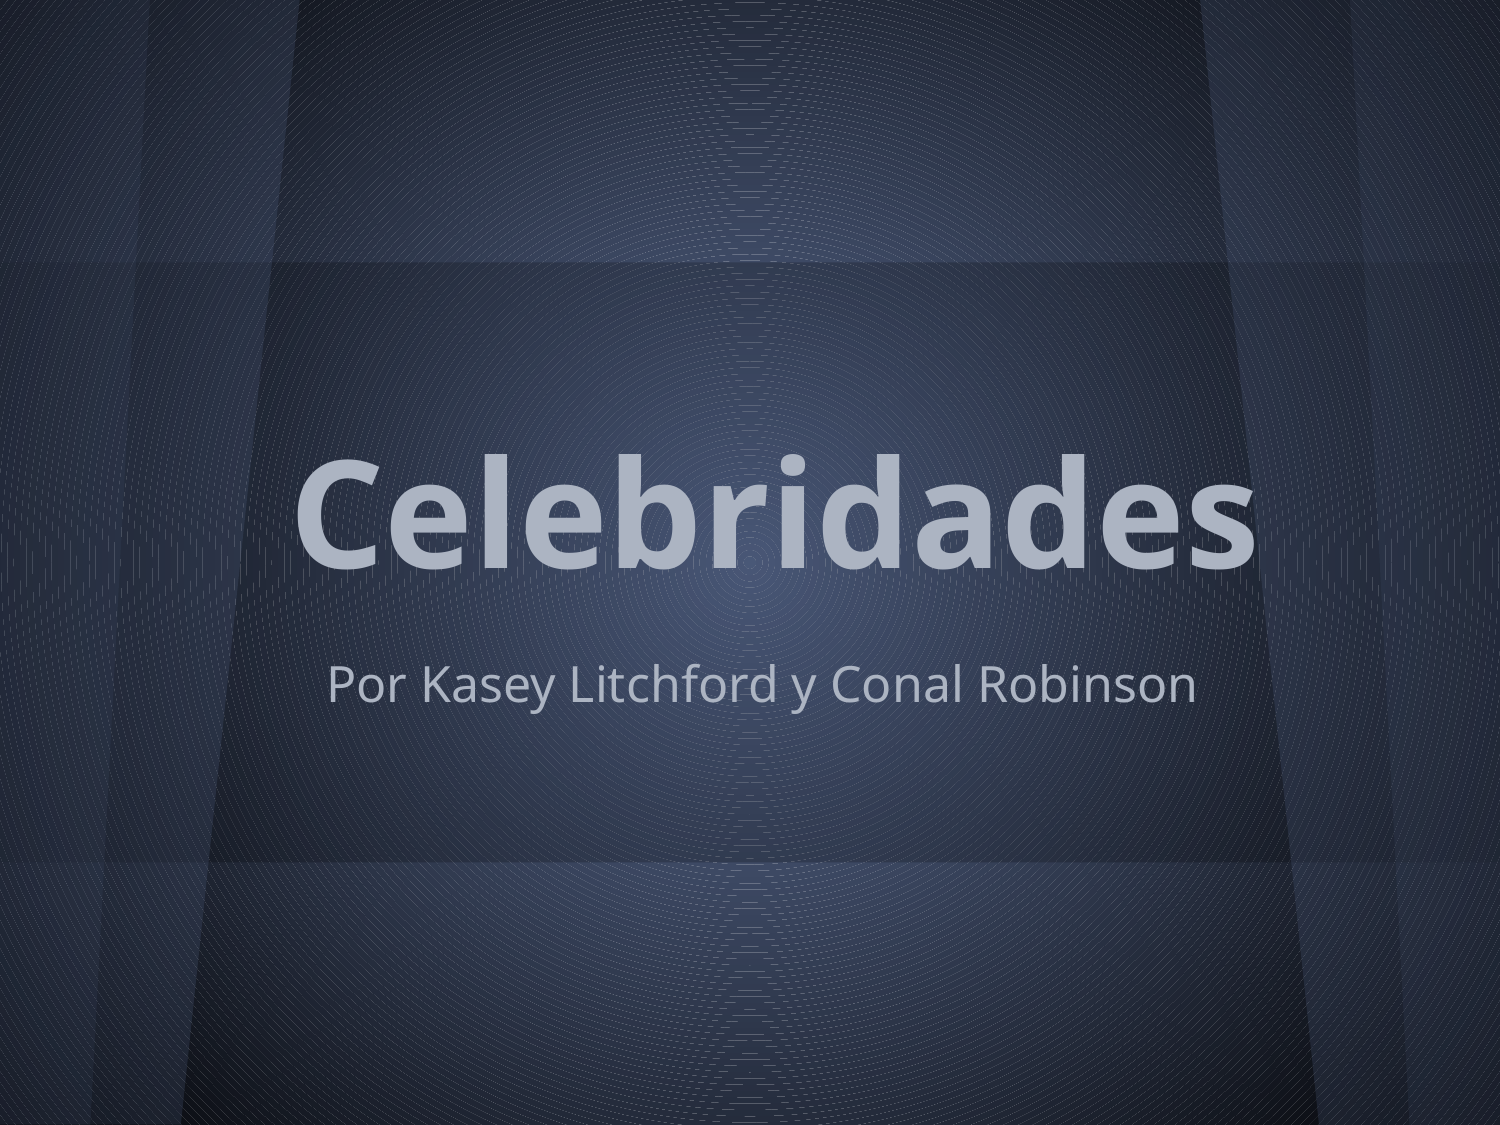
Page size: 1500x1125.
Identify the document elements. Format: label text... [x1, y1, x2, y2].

subtitle Por Kasey Litchford y Conal Robinson [112, 637, 1388, 1125]
title Celebridades [112, 395, 1388, 614]
